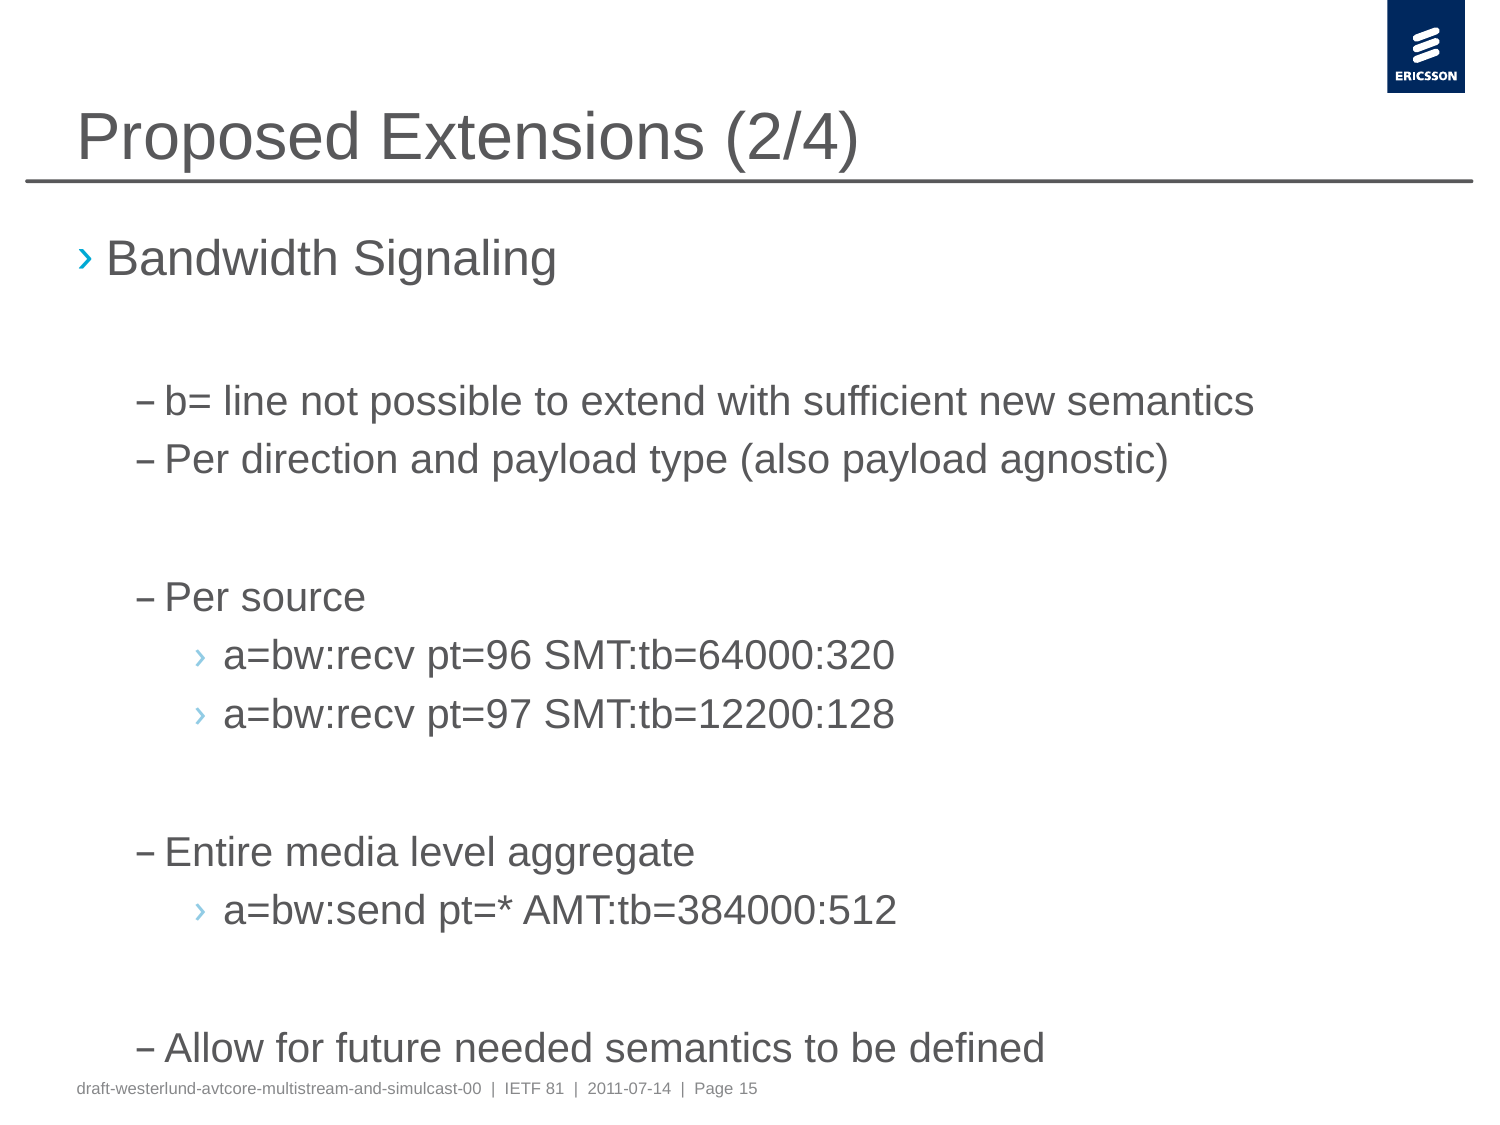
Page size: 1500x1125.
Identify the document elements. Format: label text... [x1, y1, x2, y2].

title Proposed Extensions (2/4) [64, 91, 1349, 173]
list Bandwidth Signaling b= line not possible to extend with sufficient new semantics Per direction and payload type (also payload agnostic) Per source a=bw:recv pt=96 SMT:tb=64000:320 a=bw:recv pt=97 SMT:tb=12200:128 Entire media level aggregate a=bw:send pt=* AMT:tb=384000:512 Allow for future needed semantics to be defined [64, 225, 1436, 929]
